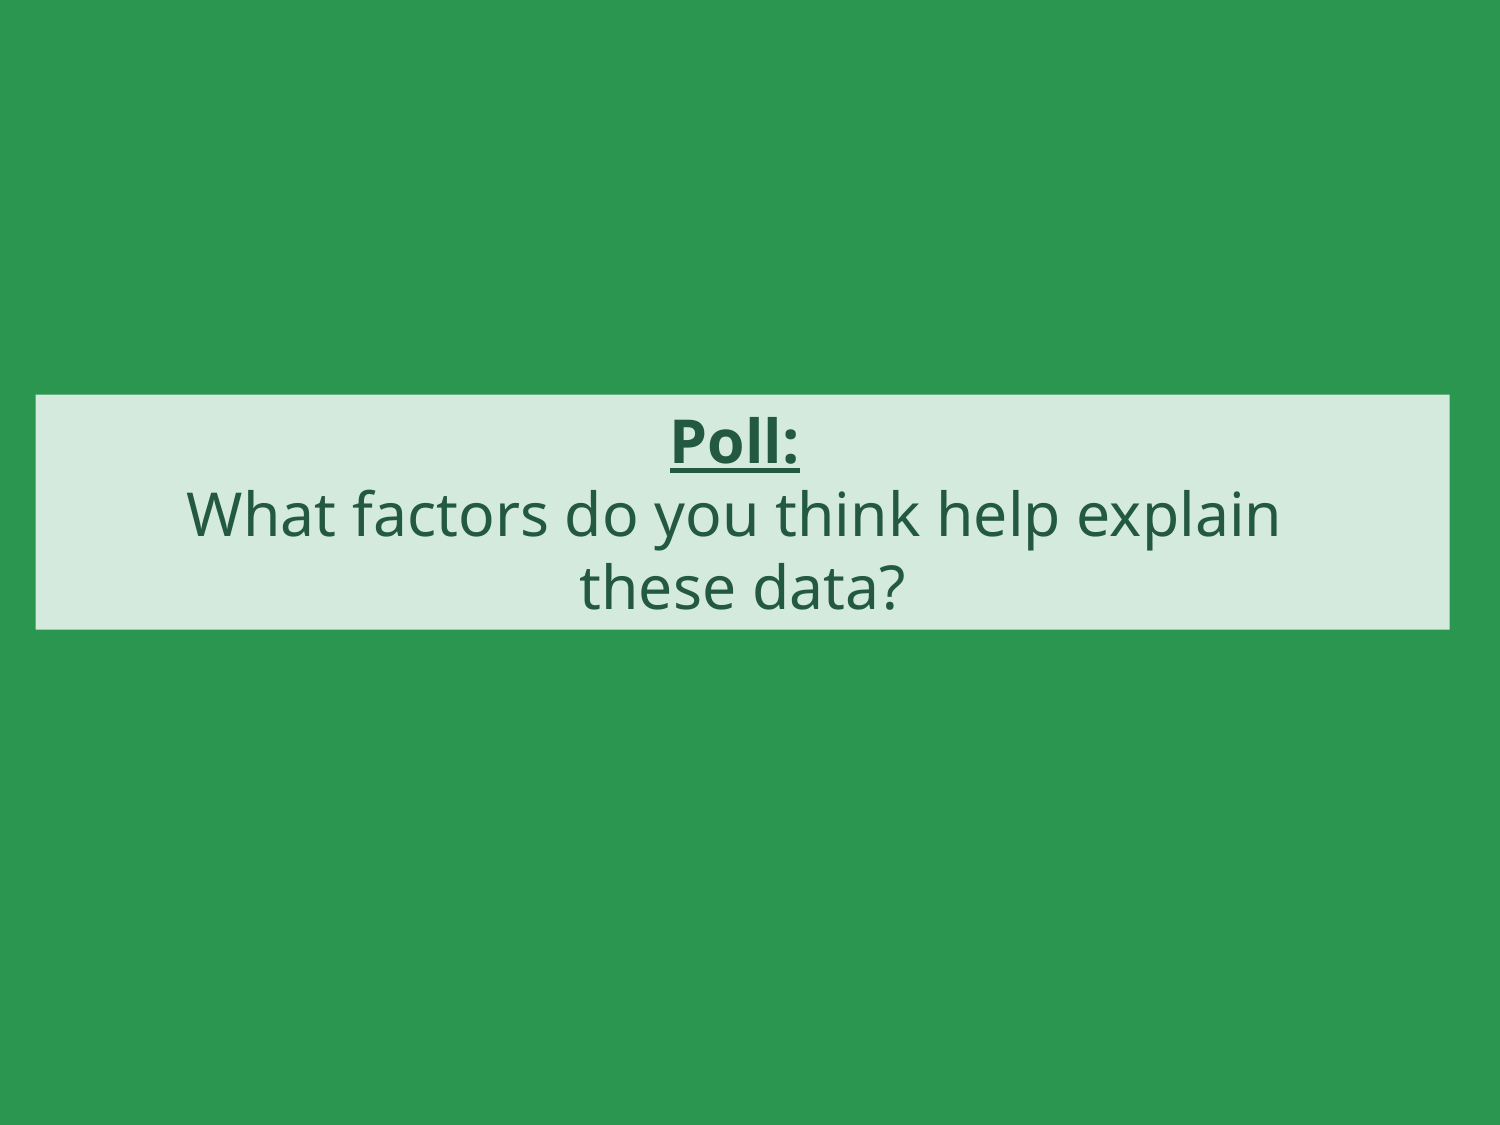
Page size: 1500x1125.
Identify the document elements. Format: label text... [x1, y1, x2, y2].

title Poll: What factors do you think help explain these data? [35, 394, 1450, 630]
